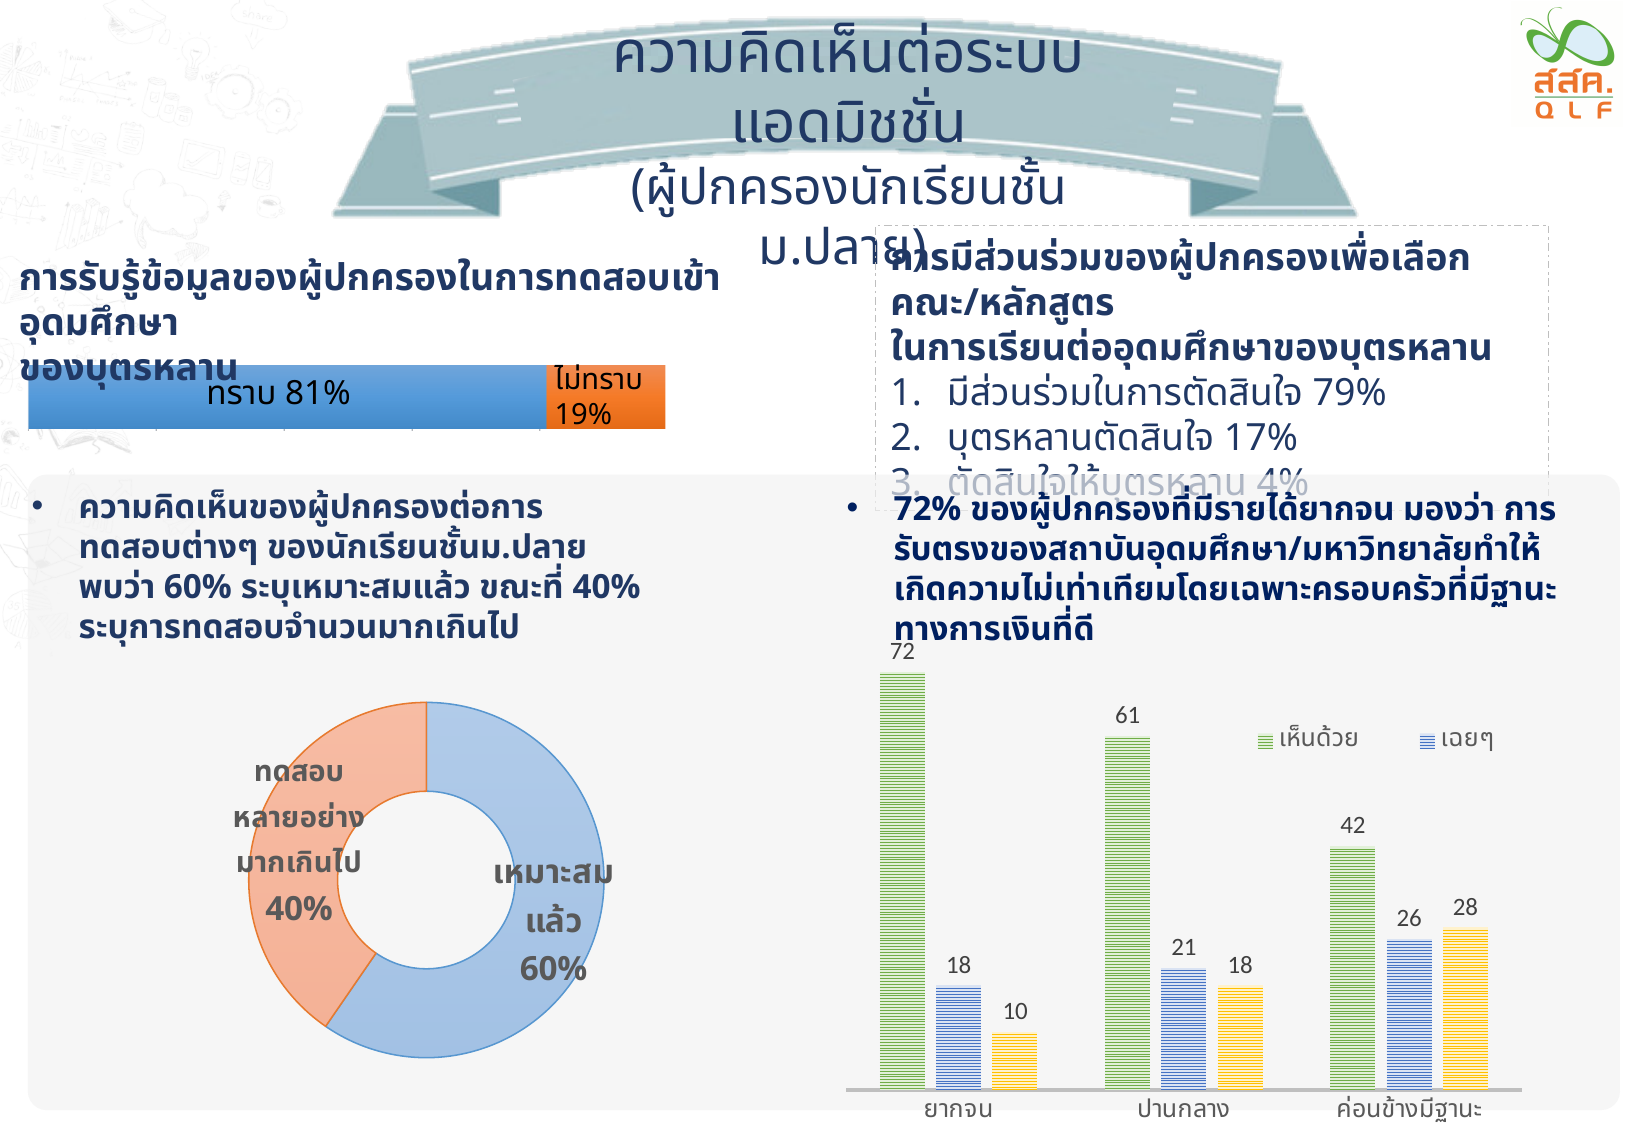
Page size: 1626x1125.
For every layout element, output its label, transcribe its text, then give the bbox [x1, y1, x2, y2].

text_box ไม่ทราบ 19% [539, 396, 791, 438]
picture [0, 0, 666, 651]
text_box การมีส่วนร่วมของผู้ปกครองเพื่อเลือกคณะ/หลักสูตร ในการเรียนต่ออุดมศึกษาของบุตรหลาน มีส่วนร่วมในการตัดสินใจ 79% บุตรหลานตัดสินใจ 17% ตัดสินใจให้บุตรหลาน 4% [875, 225, 1549, 474]
text_box การรับรู้ข้อมูลของผู้ปกครองในการทดสอบเข้าอุดมศึกษา ของบุตรหลาน [258, 245, 836, 396]
text_box ความคิดเห็นของผู้ปกครองต่อการทดสอบต่างๆ ของนักเรียนชั้นม.ปลาย พบว่า 60% ระบุเหมาะสมแล้ว ขณะที่ 40% ระบุการทดสอบจำนวนมากเกินไป [258, 478, 656, 616]
chart [831, 557, 1536, 1125]
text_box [263, 0, 1466, 282]
picture [1511, 1, 1623, 127]
text_box [27, 474, 1621, 1111]
text_box 72% ของผู้ปกครองที่มีรายได้ยากจน มองว่า การรับตรงของสถาบันอุดมศึกษา/มหาวิทยาลัยทำให้เกิดความไม่เท่าเทียมโดยเฉพาะครอบครัวที่มีฐานะทางการเงินที่ดี [831, 480, 1607, 655]
chart [129, 616, 726, 1097]
